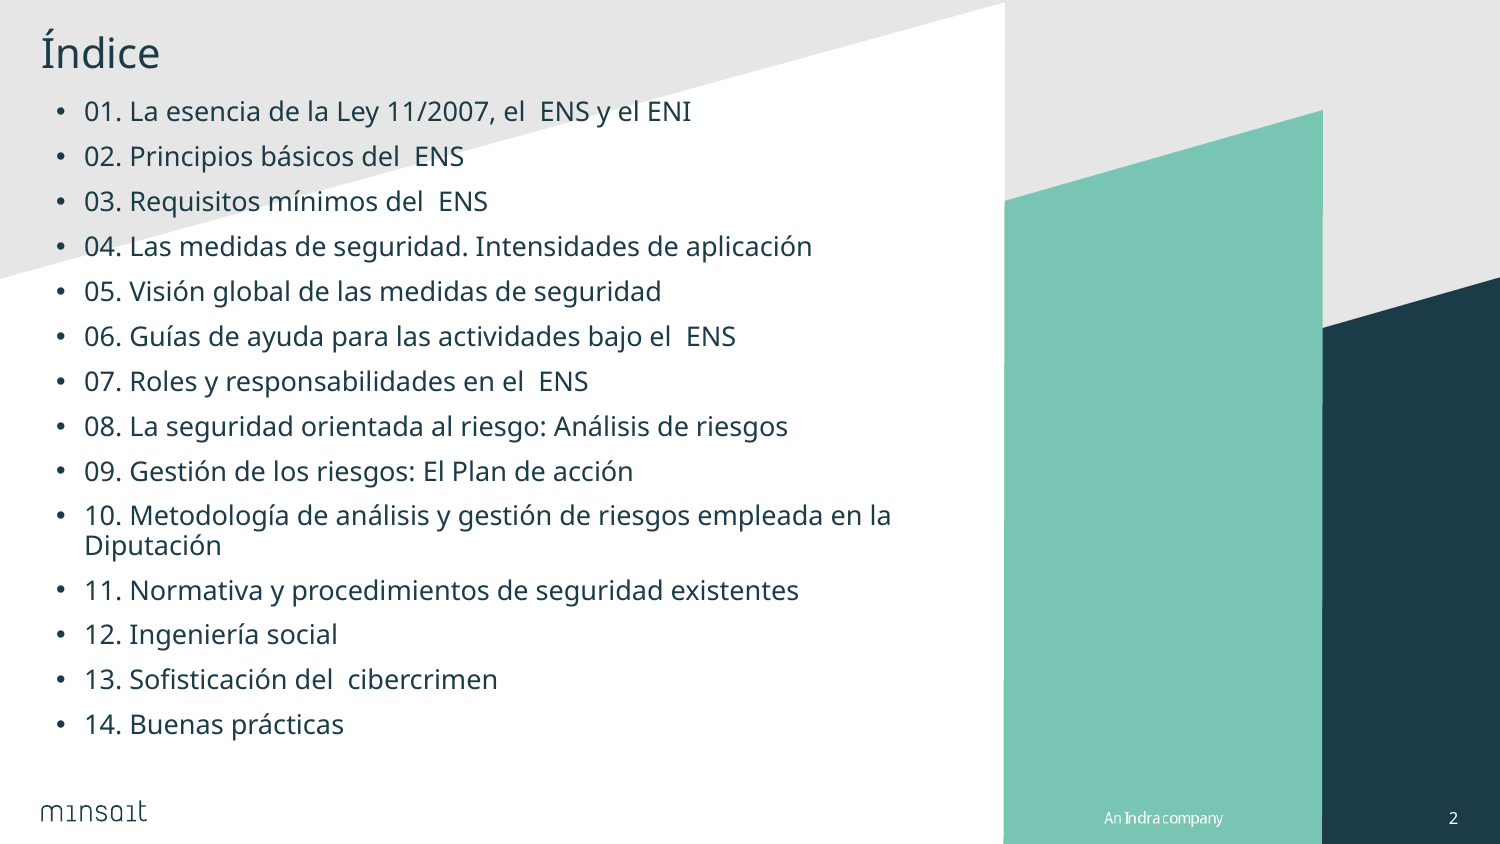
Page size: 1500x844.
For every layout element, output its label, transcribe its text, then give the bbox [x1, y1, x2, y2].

title Índice [41, 32, 1397, 139]
list 01. La esencia de la Ley 11/2007, el ENS y el ENI 02. Principios básicos del ENS 03. Requisitos mínimos del ENS 04. Las medidas de seguridad. Intensidades de aplicación 05. Visión global de las medidas de seguridad 06. Guías de ayuda para las actividades bajo el ENS 07. Roles y responsabilidades en el ENS 08. La seguridad orientada al riesgo: Análisis de riesgos 09. Gestión de los riesgos: El Plan de acción 10. Metodología de análisis y gestión de riesgos empleada en la Diputación 11. Normativa y procedimientos de seguridad existentes 12. Ingeniería social 13. Sofisticación del cibercrimen 14. Buenas prácticas [41, 139, 1034, 532]
